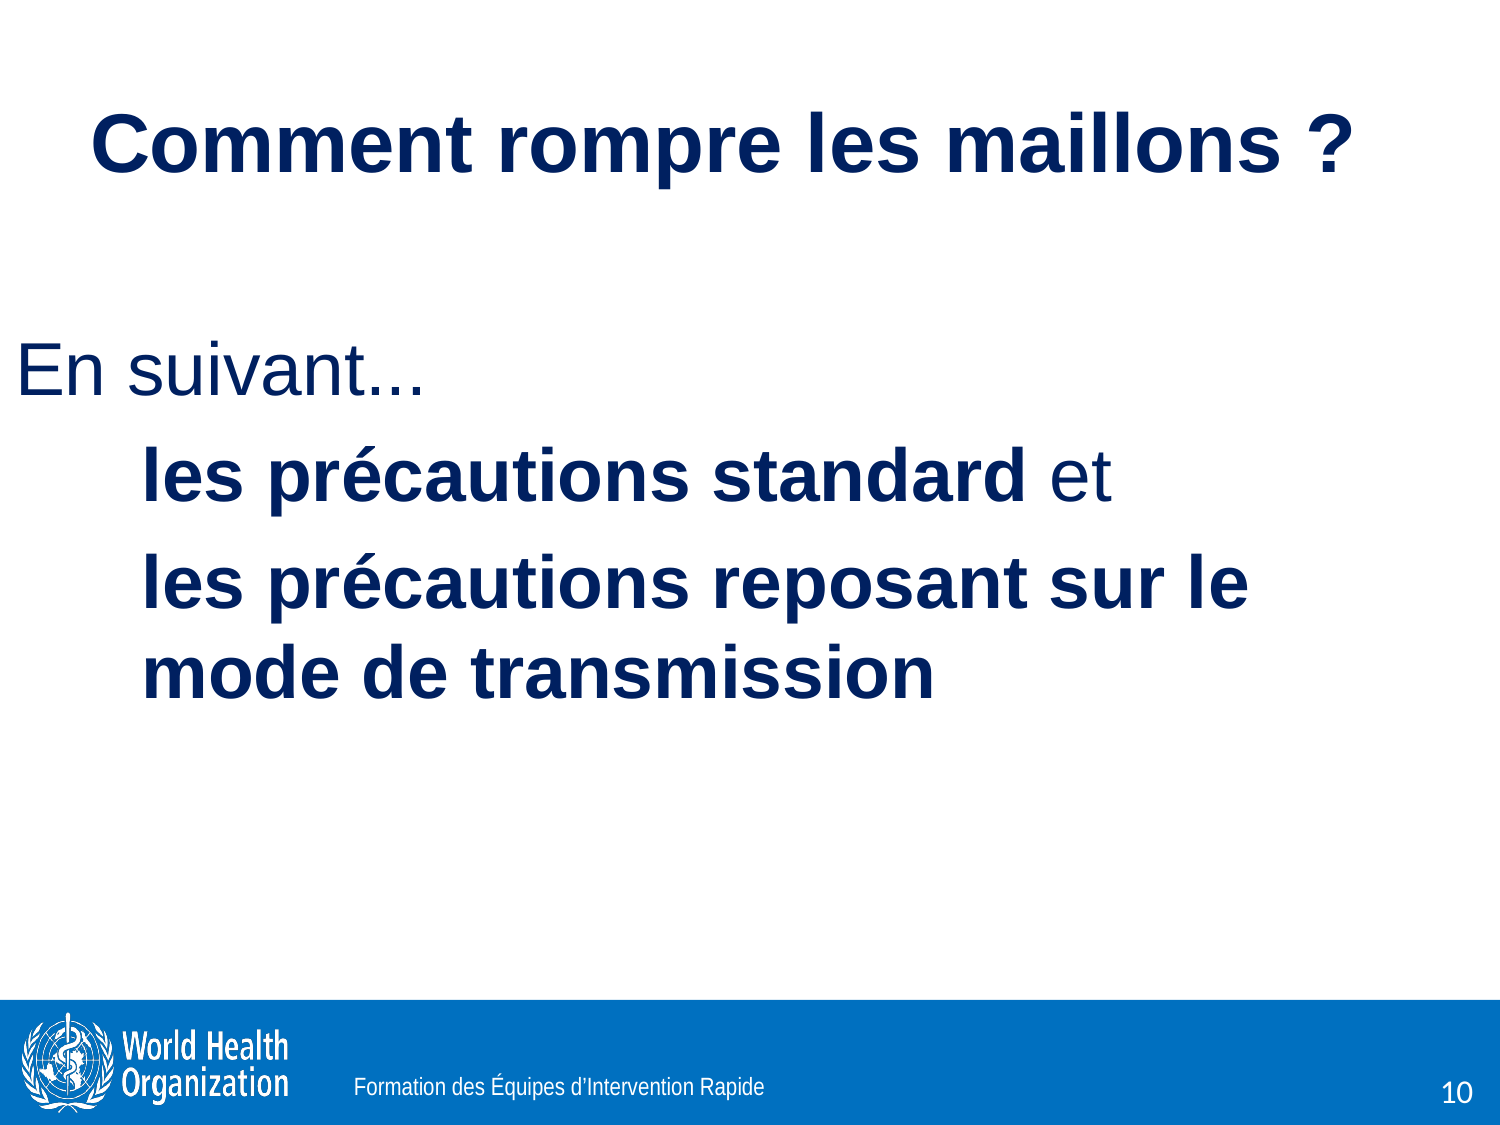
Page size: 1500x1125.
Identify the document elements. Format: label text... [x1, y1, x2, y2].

picture [21, 1012, 288, 1113]
list En suivant... les précautions standard et les précautions reposant sur le mode de transmission [0, 312, 1350, 763]
title Comment rompre les maillons ? [75, 45, 1425, 233]
